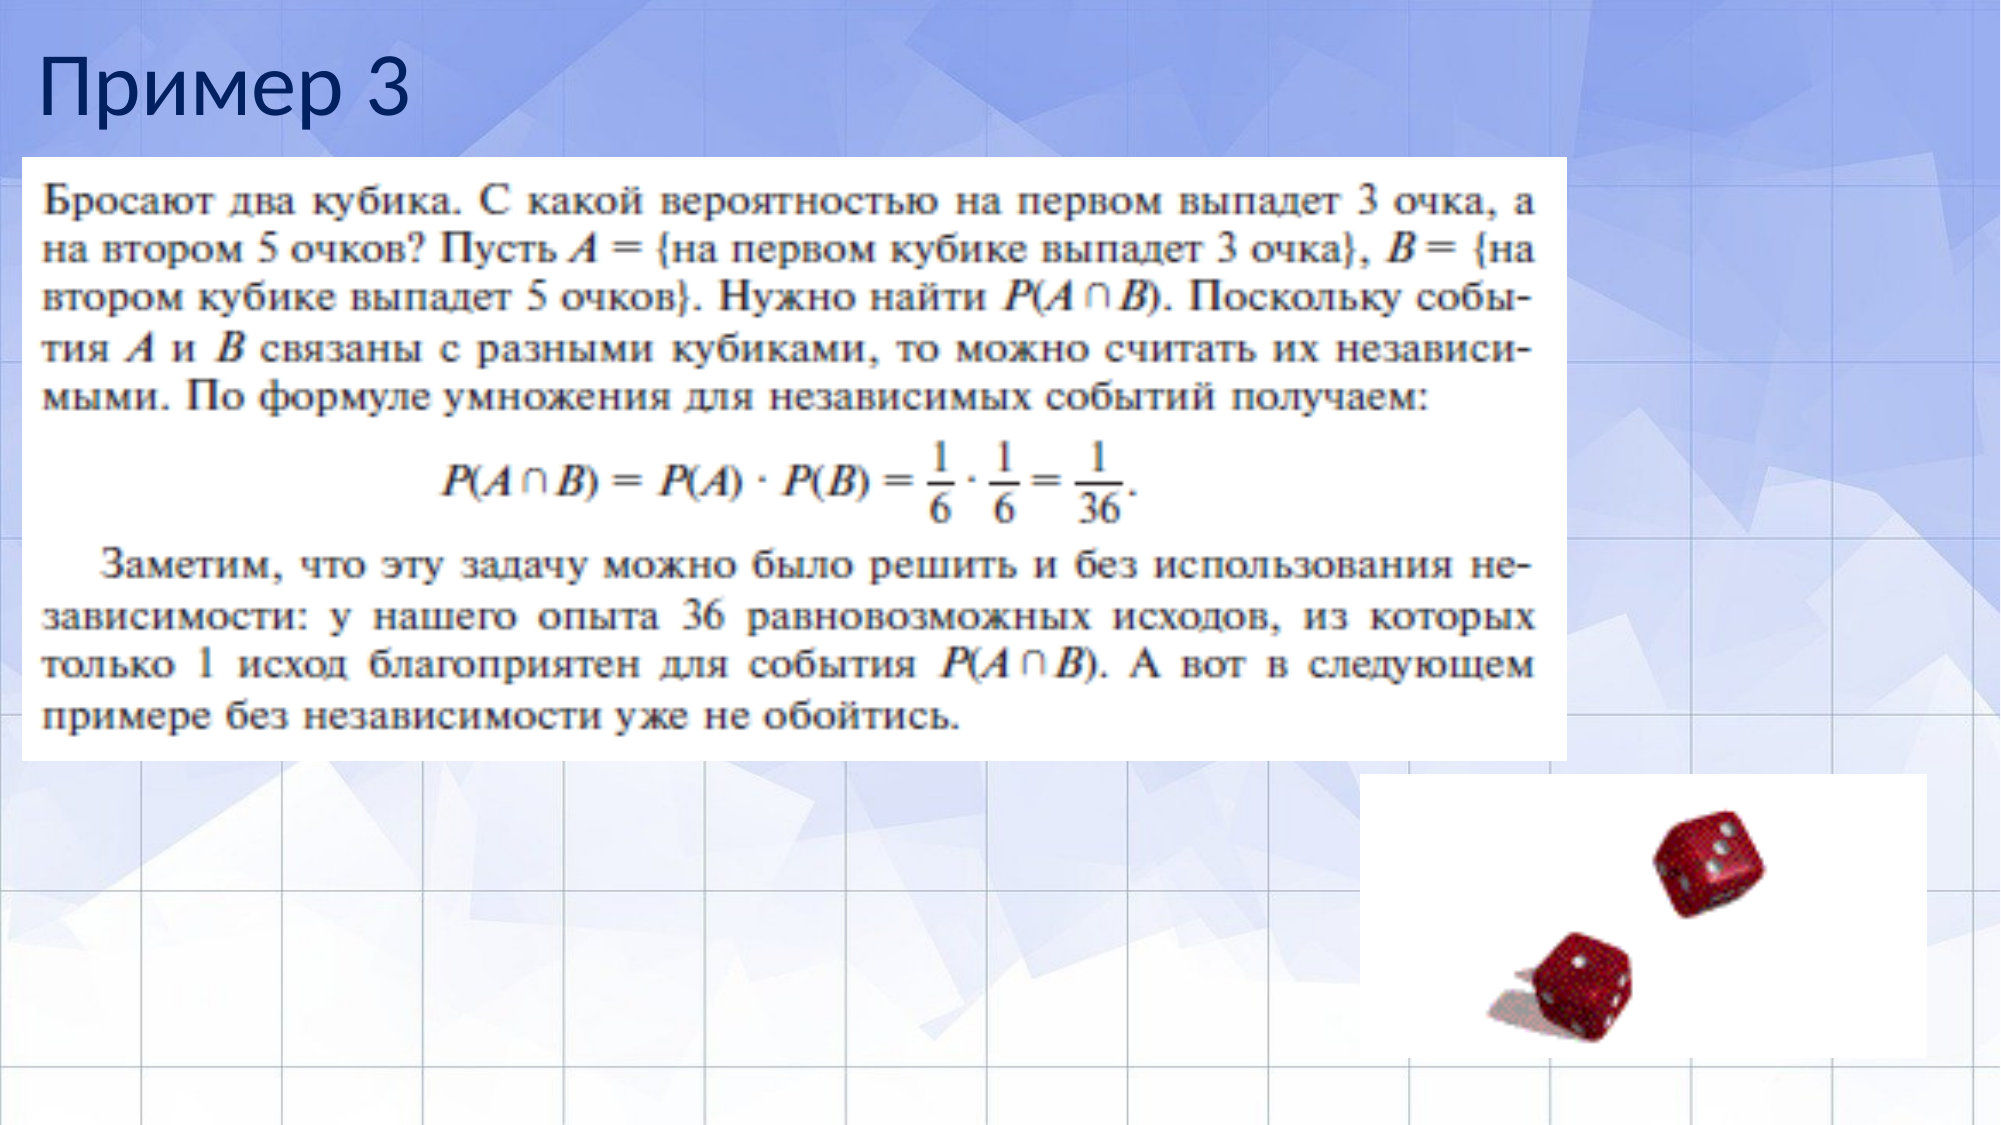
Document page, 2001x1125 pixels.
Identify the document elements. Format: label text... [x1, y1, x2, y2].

list Пример 3 [22, 29, 771, 144]
picture [0, 0, 2001, 1125]
